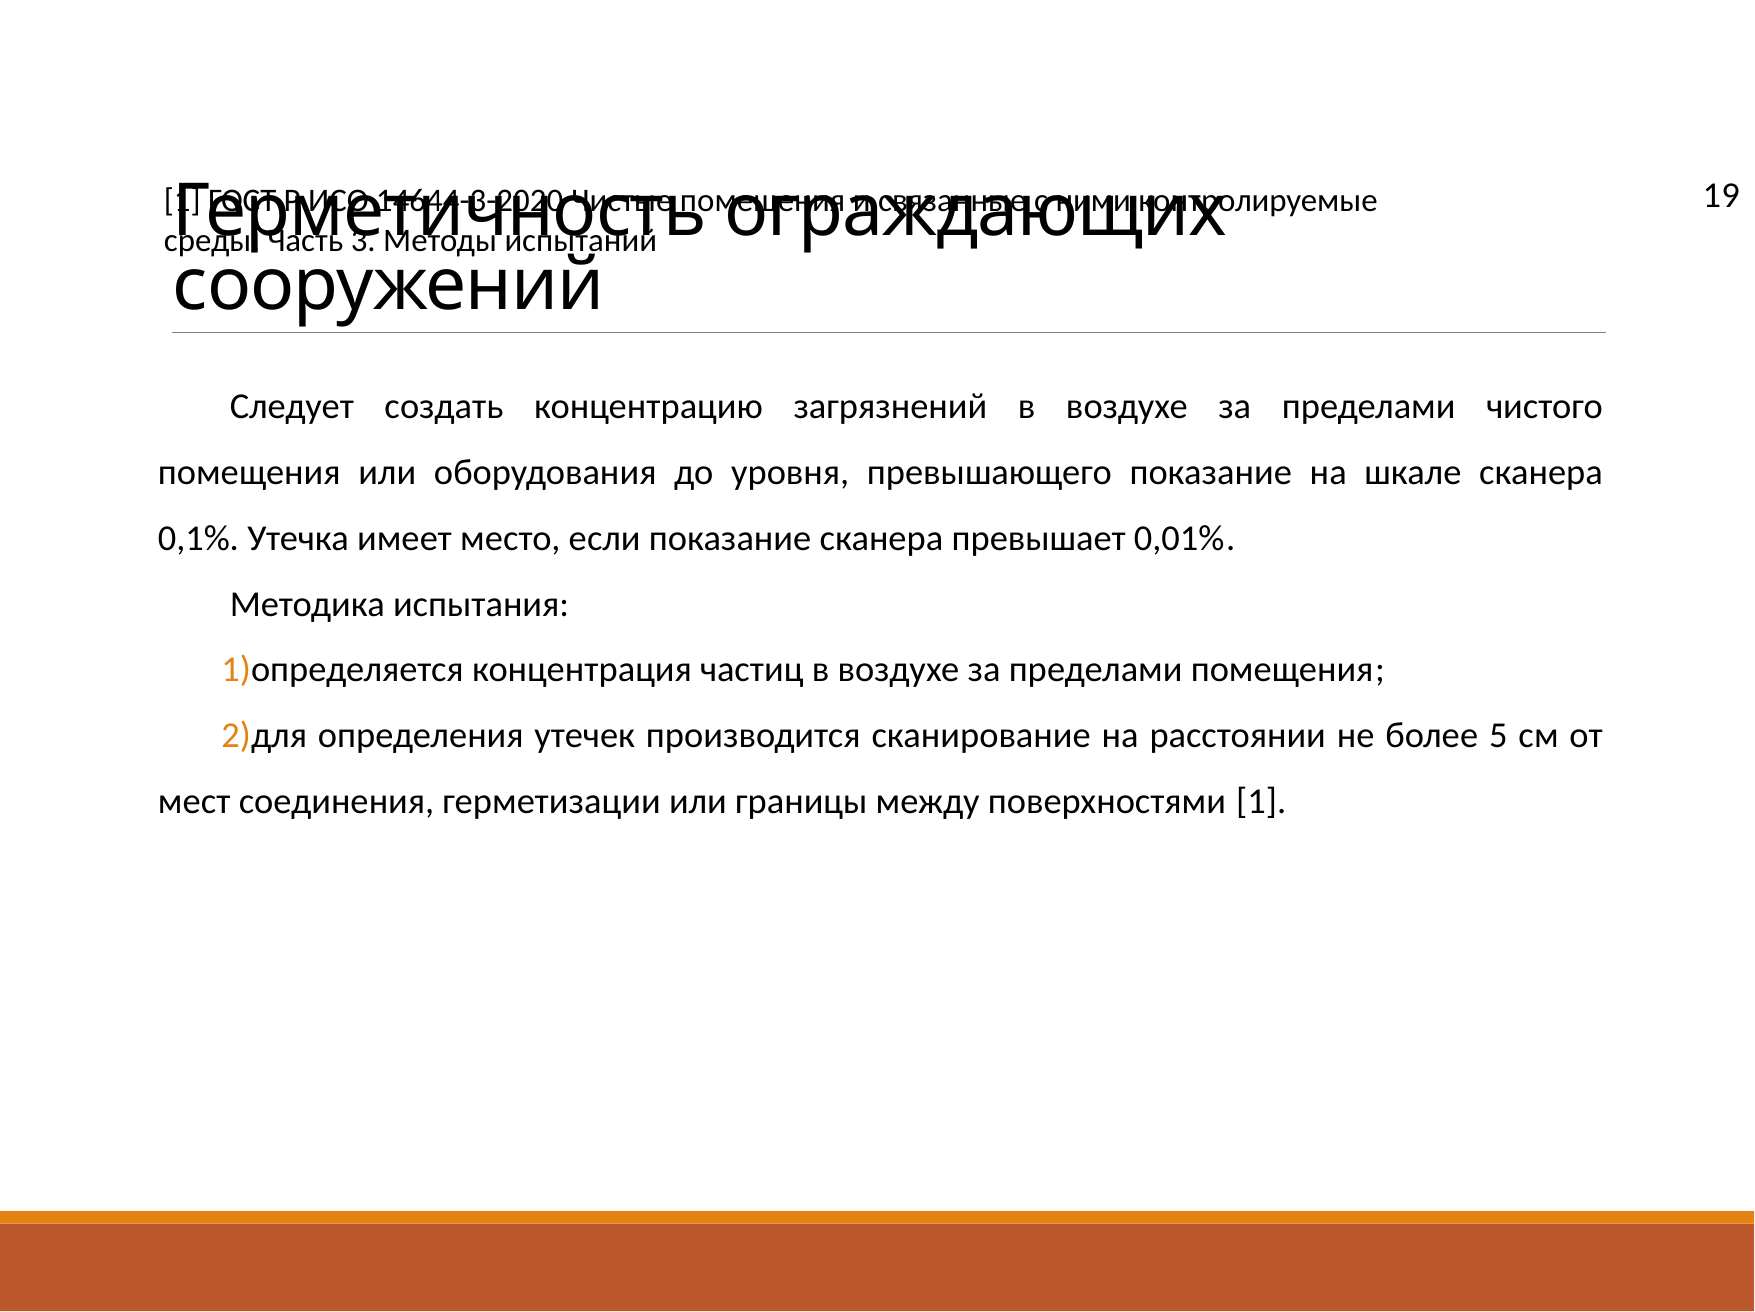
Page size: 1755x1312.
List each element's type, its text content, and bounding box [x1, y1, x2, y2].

title Герметичность ограждающих сооружений [157, 54, 1606, 333]
text_box 19 [1686, 163, 1755, 223]
text_box [1] ГОСТ Р ИСО 14644-3-2020 Чистые помещения и связанные с ними контролируемые среды. Часть 3. Методы испытаний [149, 171, 1397, 266]
list Следует создать концентрацию загрязнений в воздухе за пределами чистого помещения или оборудования до уровня, превышающего показание на шкале сканера 0,1%. Утечка имеет место, если показание сканера превышает 0,01%. Методика испытания: определяется концентрация частиц в воздухе за пределами помещения; для определения утечек производится сканирование на расстоянии не более 5 см от мест соединения, герметизации или границы между поверхностями [1]. [157, 352, 1606, 1123]
